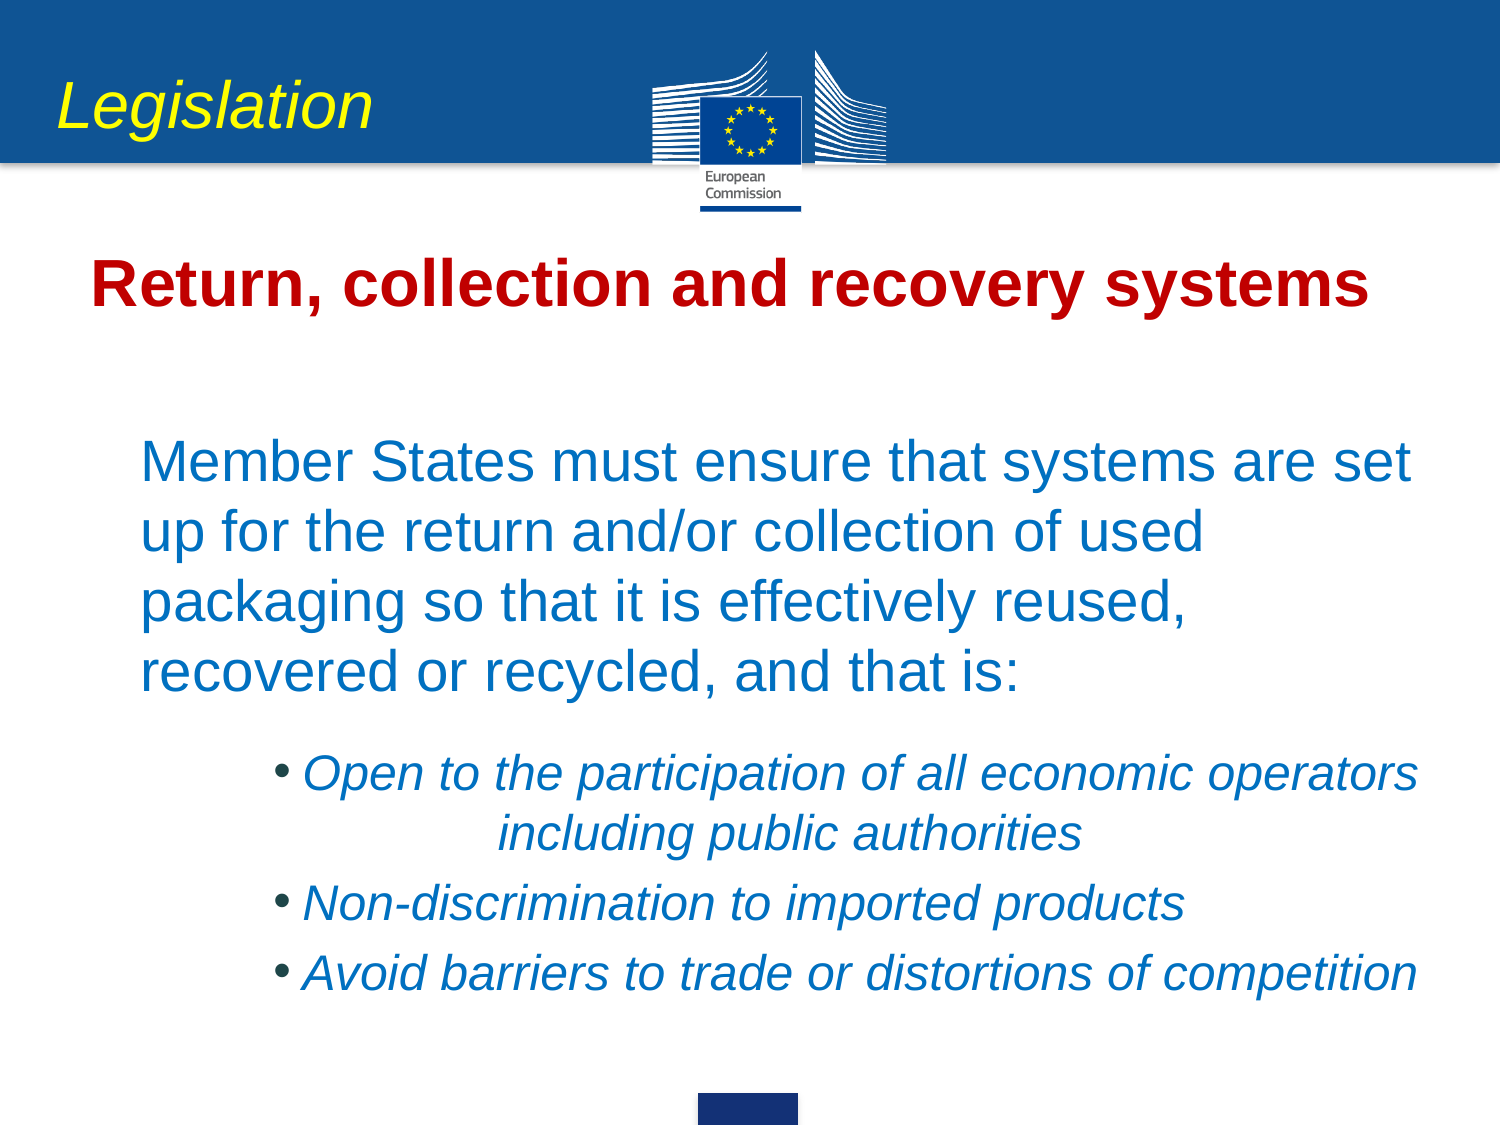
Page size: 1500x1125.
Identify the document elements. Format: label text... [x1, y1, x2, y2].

text_box Return, collection and recovery systems [17, 232, 1412, 327]
text_box Member States must ensure that systems are set up for the return and/or collection of used packaging so that it is effectively reused, recovered or recycled, and that is: Open to the participation of all economic operators including public authorities Non-discrimination to imported products Avoid barriers to trade or distortions of competition [66, 415, 1451, 1007]
text_box Legislation [41, 54, 432, 150]
